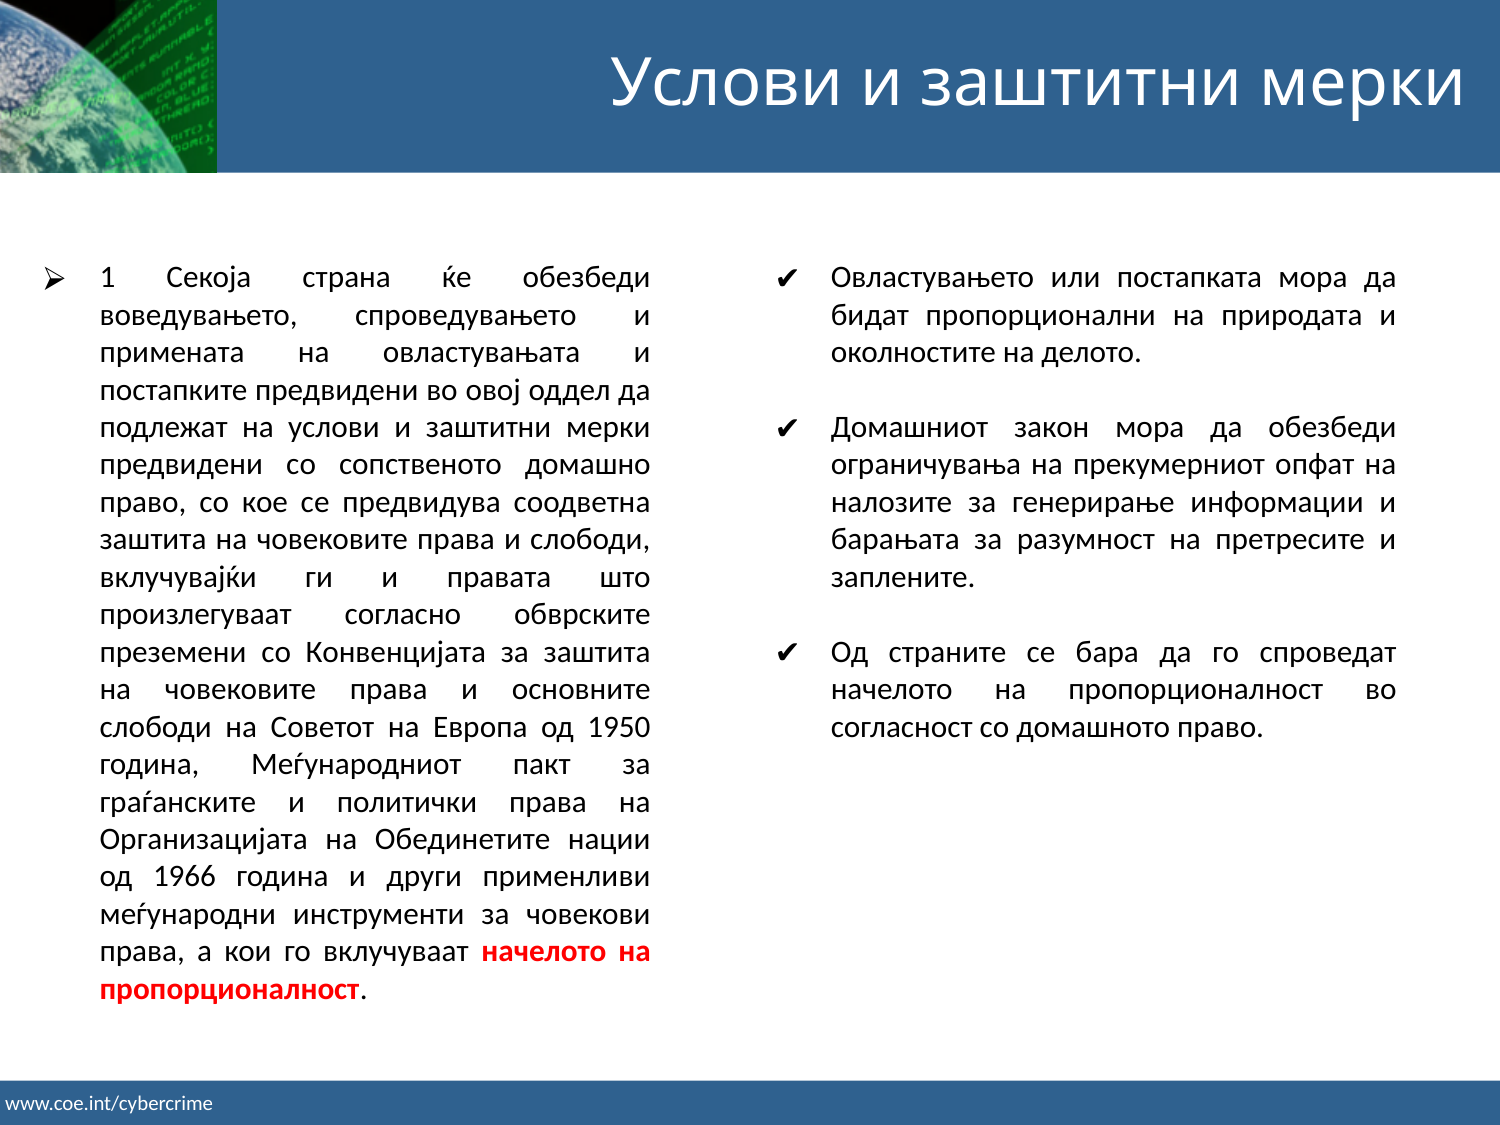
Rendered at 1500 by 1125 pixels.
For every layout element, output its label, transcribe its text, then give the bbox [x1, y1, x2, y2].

text_box Овластувањето или постапката мора да бидат пропорционални на природата и околностите на делото. Домашниот закон мора да обезбеди ограничувања на прекумерниот опфат на налозите за генерирање информации и барањата за разумност на претресите и заплените. Од страните се бара да го спроведат начелото на пропорционалност во согласност со домашното право. [759, 249, 1413, 751]
text_box Услови и заштитни мерки [230, 31, 1483, 127]
picture [0, 0, 217, 173]
text_box 1 Секоја страна ќе обезбеди воведувањето, спроведувањето и примената на овластувањата и постапките предвидени во овој оддел да подлежат на услови и заштитни мерки предвидени со сопственото домашно право, со кое се предвидува соодветна заштита на човековите права и слободи, вклучувајќи ги и правата што произлегуваат согласно обврските преземени со Конвенцијата за заштита на човековите права и основните слободи на Советот на Европа од 1950 година, Меѓународниот пакт за граѓанските и политички права на Организацијата на Обединетите нации од 1966 година и други применливи меѓународни инструменти за човекови права, а кои го вклучуваат начелото на пропорционалност. [28, 249, 667, 1013]
